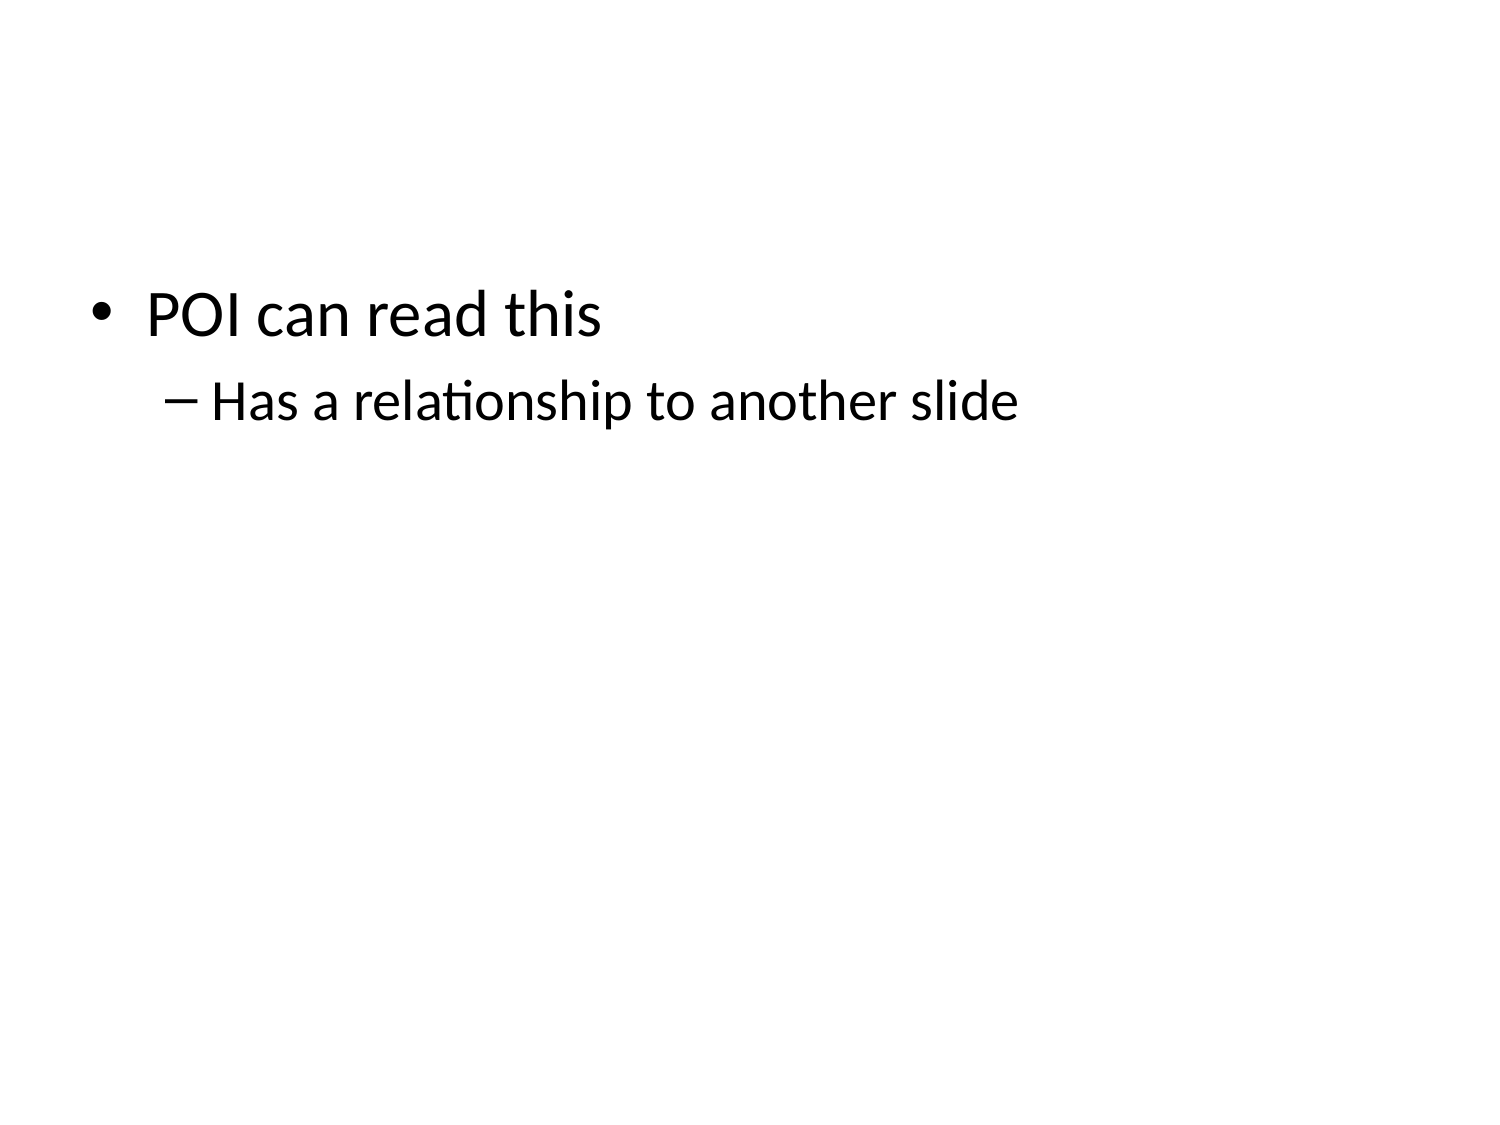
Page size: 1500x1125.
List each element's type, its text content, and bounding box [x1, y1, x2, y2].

list POI can read this Has a relationship to another slide [75, 262, 1425, 1005]
